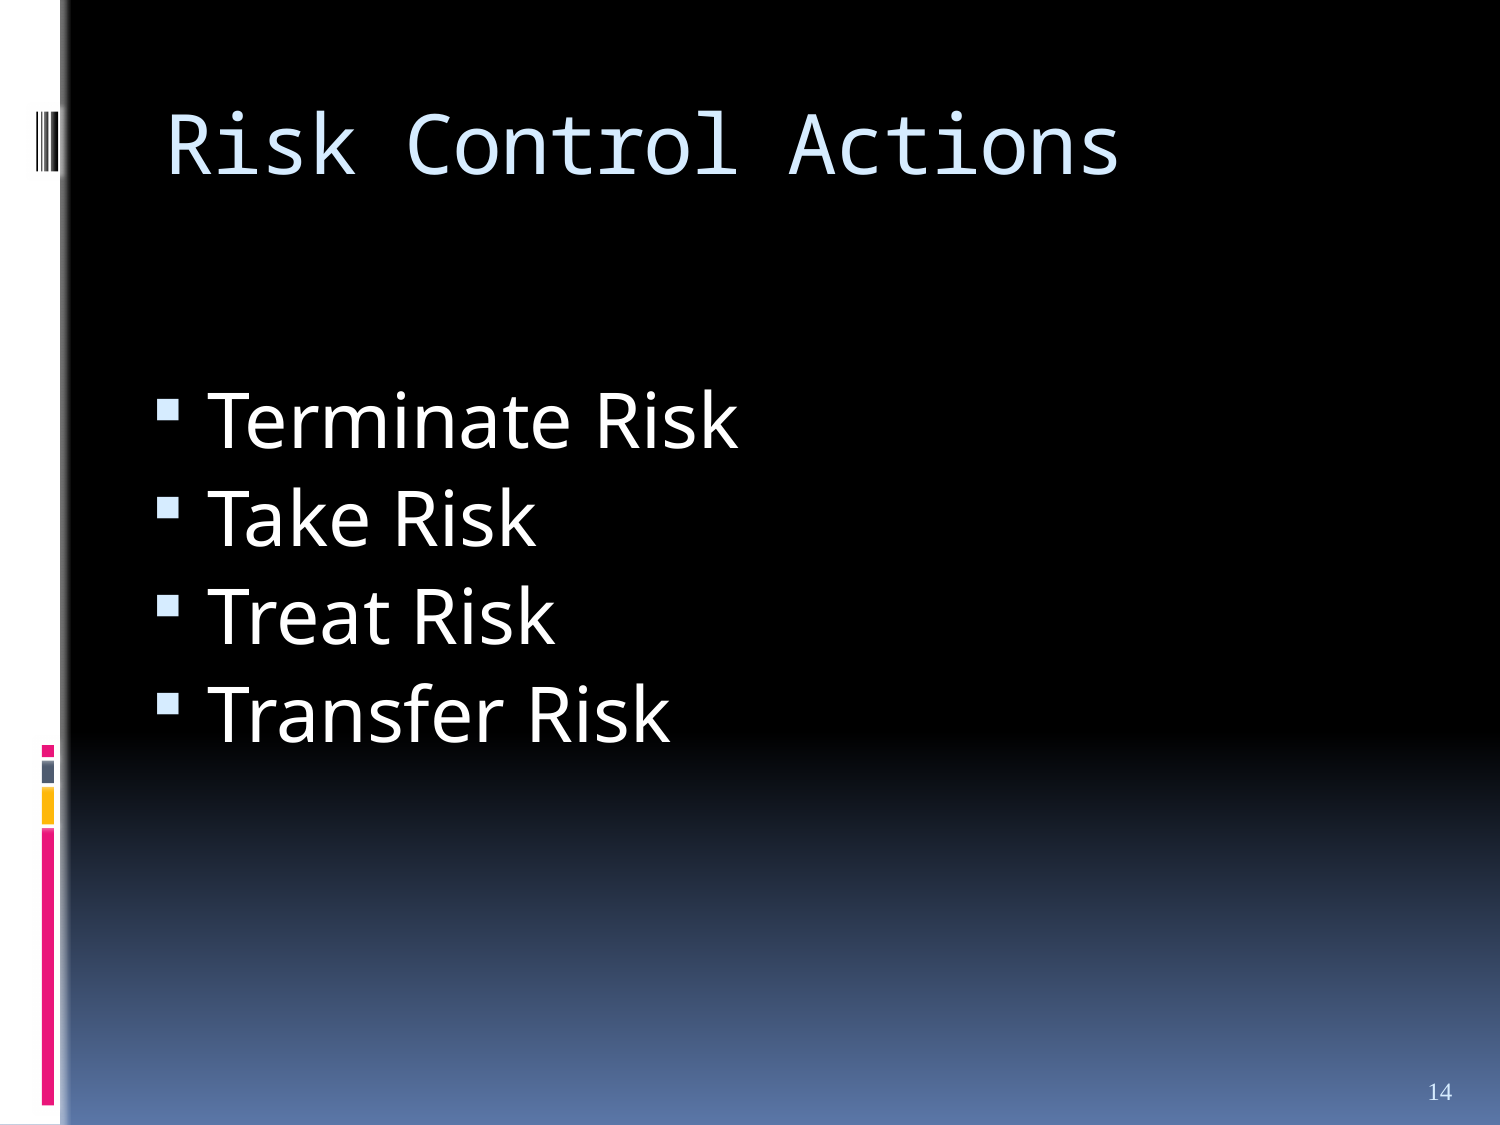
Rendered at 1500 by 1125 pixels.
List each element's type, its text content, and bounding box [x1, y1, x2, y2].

title Risk Control Actions [150, 83, 1425, 234]
slide_number 14 [1412, 1052, 1488, 1113]
list Terminate Risk Take Risk Treat Risk Transfer Risk [125, 375, 1400, 791]
